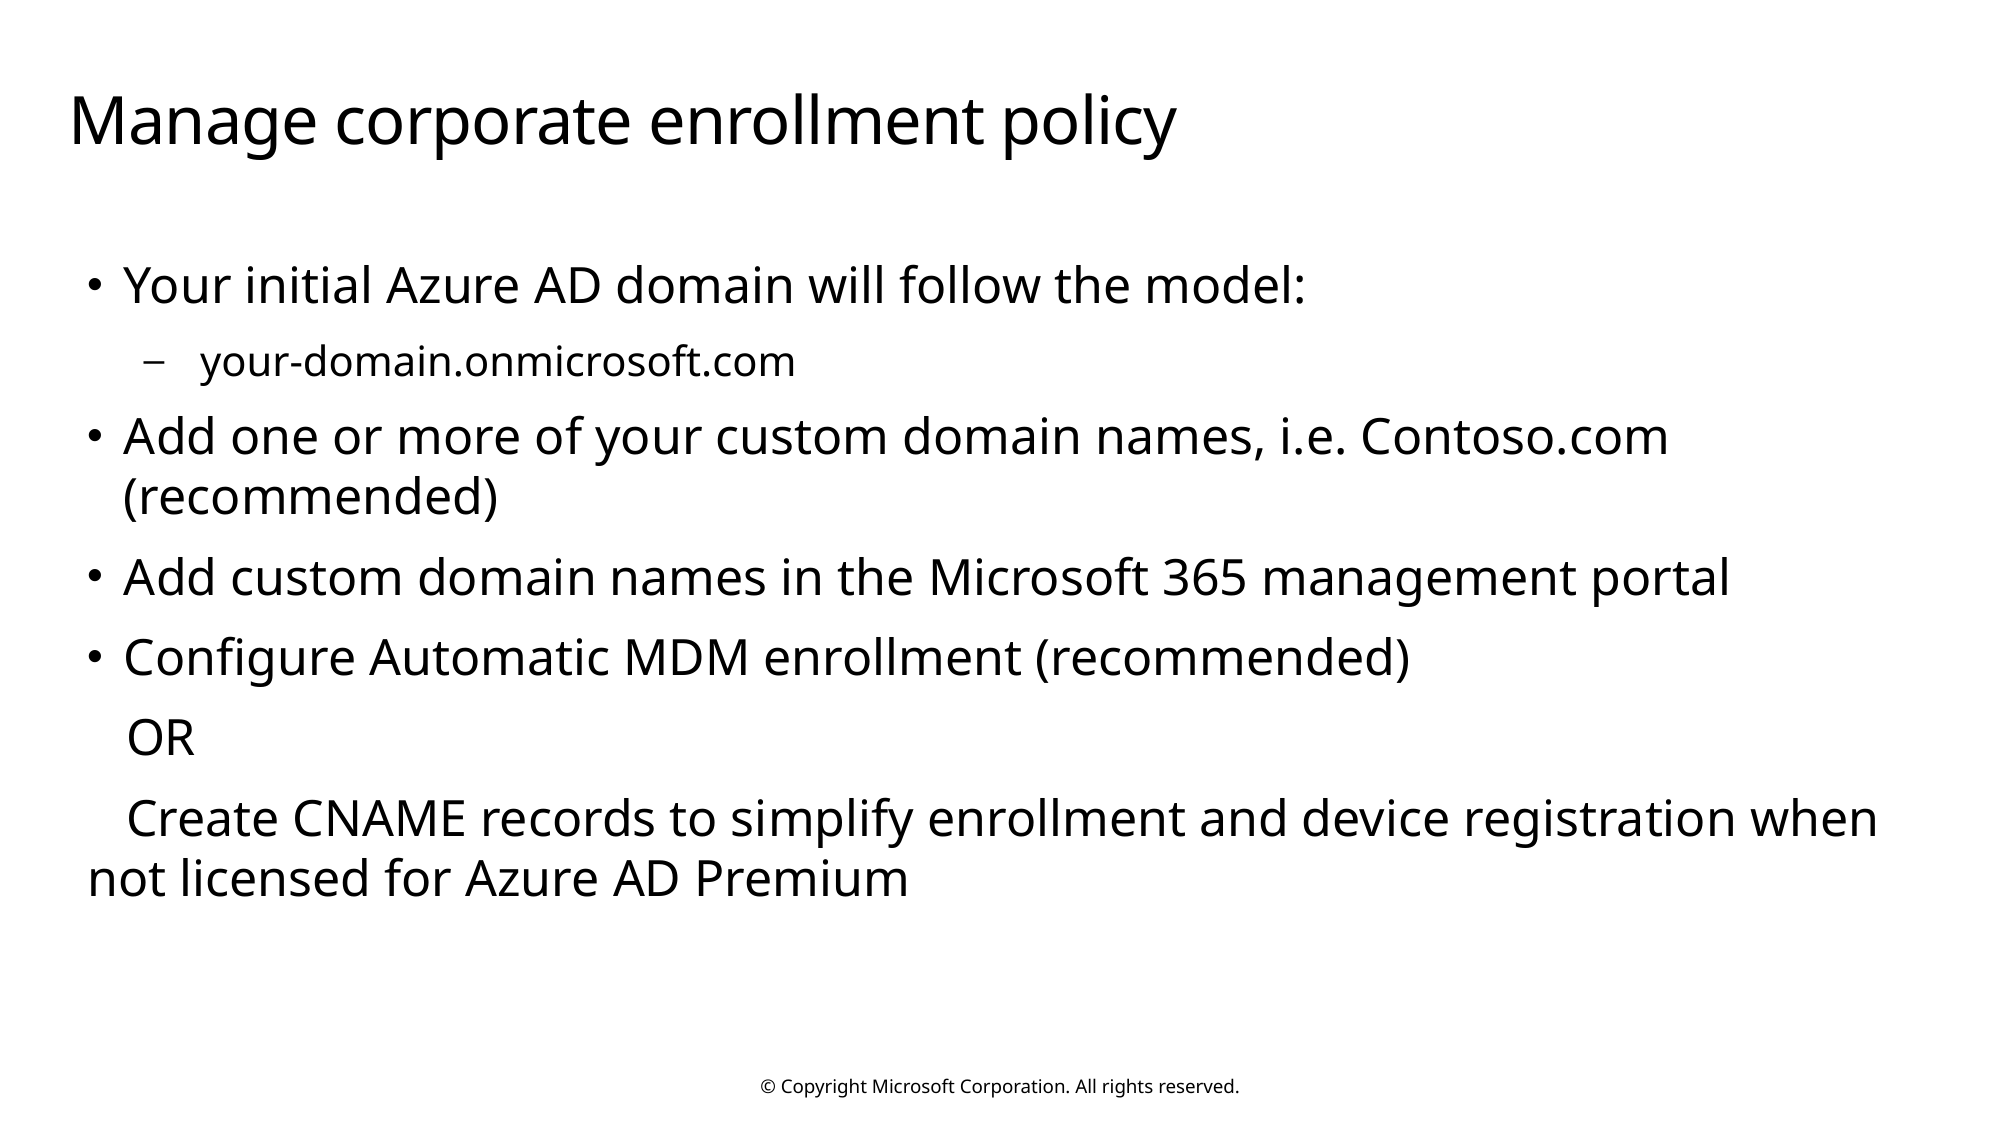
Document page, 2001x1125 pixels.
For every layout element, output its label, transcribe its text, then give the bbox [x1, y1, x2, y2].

list Your initial Azure AD domain will follow the model: your-domain.onmicrosoft.com Add one or more of your custom domain names, i.e. Contoso.com (recommended) Add custom domain names in the Microsoft 365 management portal Configure Automatic MDM enrollment (recommended) OR Create CNAME records to simplify enrollment and device registration when not licensed for Azure AD Premium [68, 238, 1930, 930]
title Manage corporate enrollment policy [68, 72, 1930, 184]
